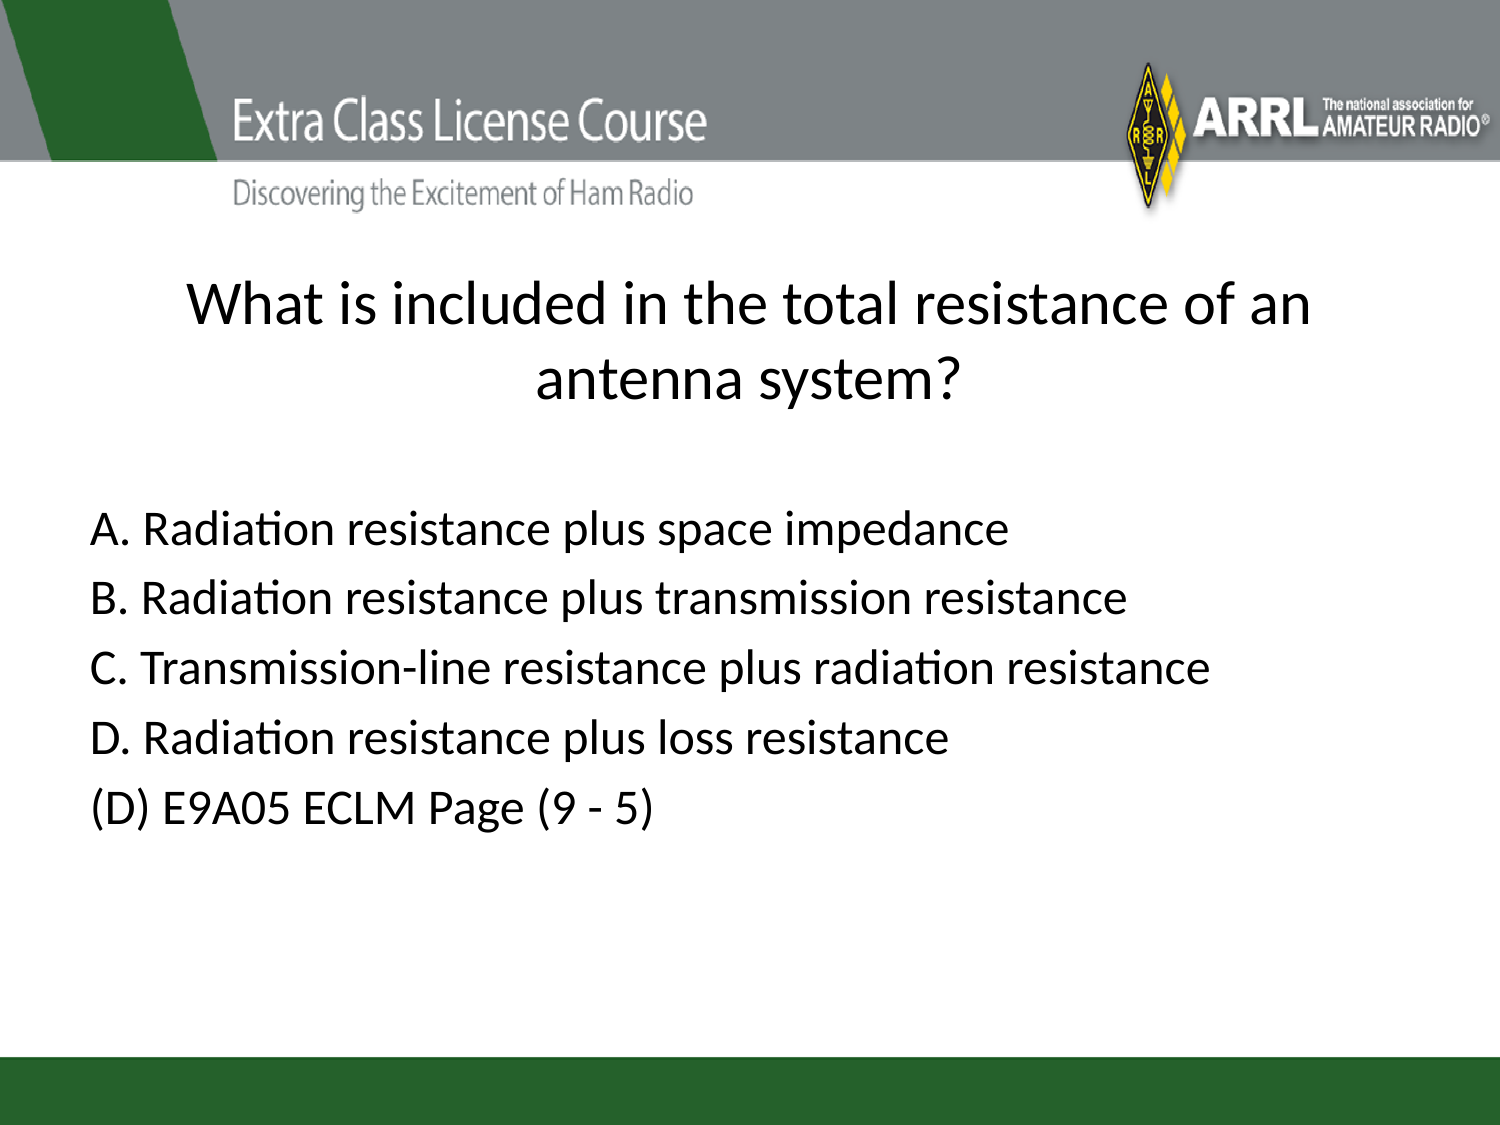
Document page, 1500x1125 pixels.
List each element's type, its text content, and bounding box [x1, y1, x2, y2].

picture [0, 0, 1500, 1125]
title What is included in the total resistance of an antenna system? [75, 254, 1425, 435]
list A. Radiation resistance plus space impedance B. Radiation resistance plus transmission resistance C. Transmission-line resistance plus radiation resistance D. Radiation resistance plus loss resistance (D) E9A05 ECLM Page (9 - 5) [75, 487, 1425, 1005]
